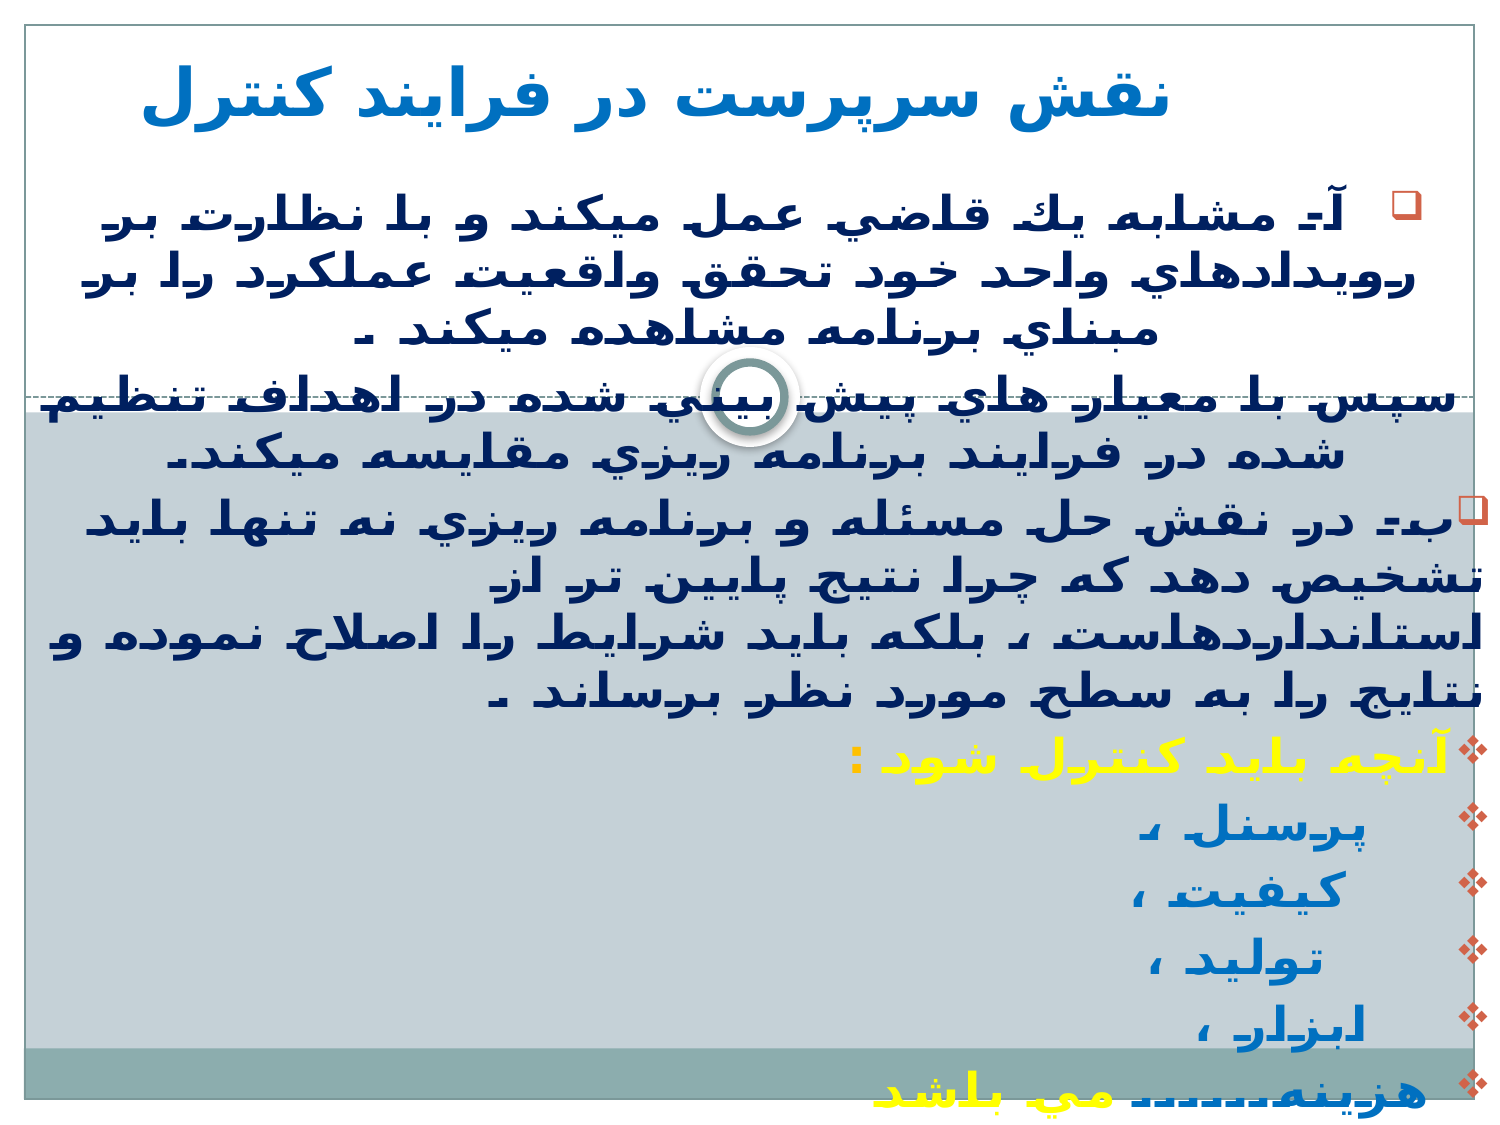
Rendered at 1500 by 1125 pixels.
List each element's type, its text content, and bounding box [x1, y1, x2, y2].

title نقش سرپرست در فرايند كنترل [0, 0, 1500, 138]
subtitle آ- مشابه يك قاضي عمل ميكند و با نظارت بر رويدادهاي واحد خود تحقق واقعيت عملكرد را بر مبناي برنامه مشاهده ميكند . سپس با معيار هاي پيش بيني شده در اهداف تنظيم شده در فرايند برنامه ريزي مقايسه ميكند. ب- در نقش حل مسئله و برنامه ريزي نه تنها بايد تشخيص دهد كه چرا نتيج پايين تر از استانداردهاست ، بلكه بايد شرايط را اصلاح نموده و نتايج را به سطح مورد نظر برساند . آنچه بايد كنترل شود : پرسنل ، كيفيت ، توليد ، ابزار ، هزينه...... مي باشد [0, 174, 1500, 1125]
